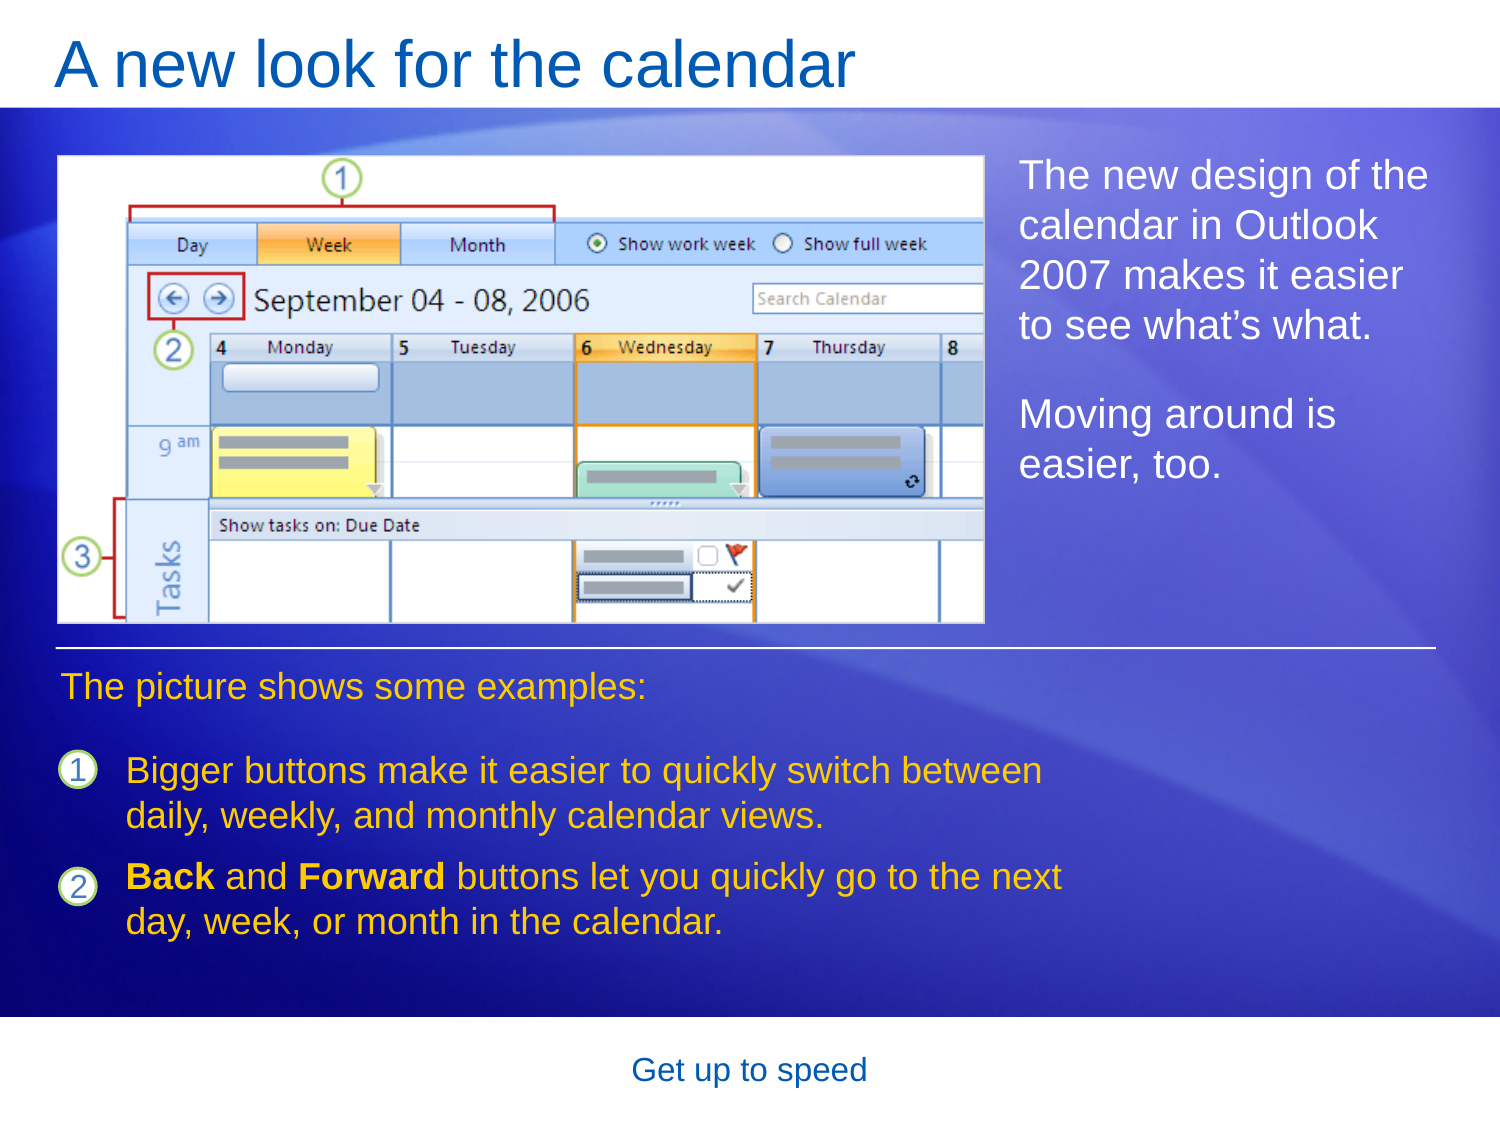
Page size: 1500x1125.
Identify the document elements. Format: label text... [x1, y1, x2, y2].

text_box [55, 743, 101, 794]
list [57, 155, 985, 624]
title A new look for the calendar [39, 10, 1500, 112]
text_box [55, 860, 101, 912]
text_box The picture shows some examples: [45, 655, 1018, 730]
text_box The new design of the calendar in Outlook 2007 makes it easier to see what’s what. Moving around is easier, too. [1003, 140, 1454, 594]
picture [0, 108, 1500, 1017]
footer Get up to speed [445, 1016, 1055, 1096]
text_box Bigger buttons make it easier to quickly switch between daily, weekly, and monthly calendar views. Back and Forward buttons let you quickly go to the next day, week, or month in the calendar. [110, 738, 1086, 950]
